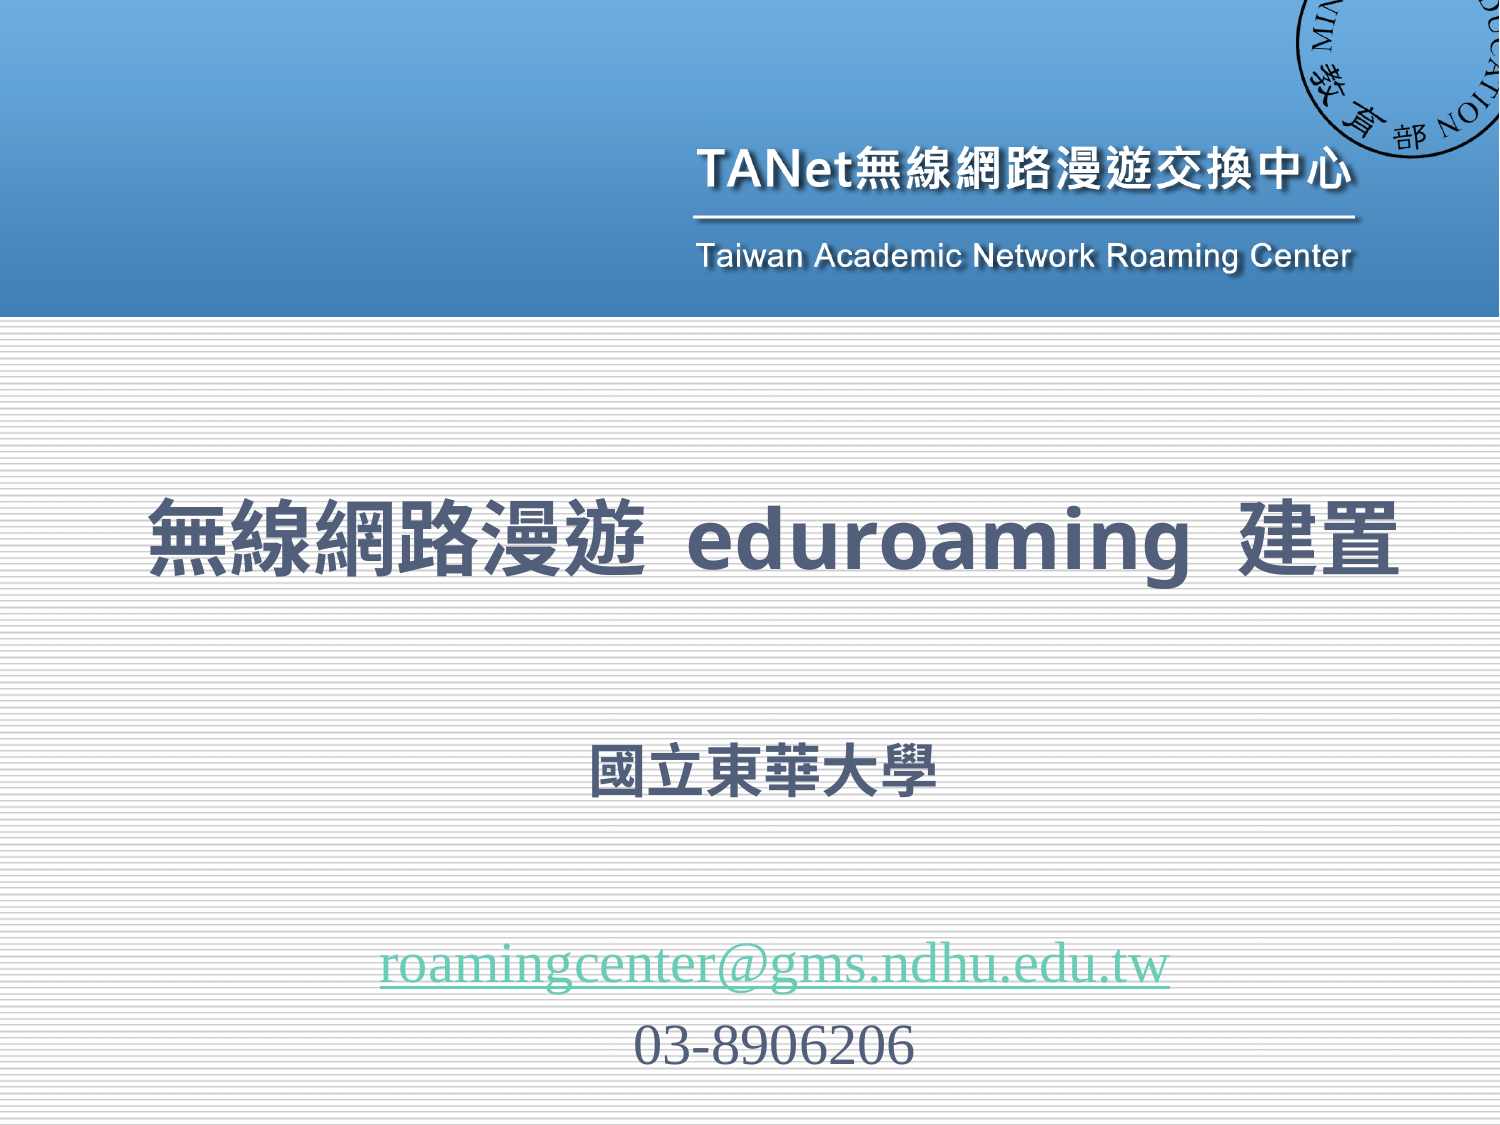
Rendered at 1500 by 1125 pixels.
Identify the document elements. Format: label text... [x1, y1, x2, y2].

title 無線網路漫遊 eduroaming 建置 [99, 479, 1451, 593]
text_box roamingcenter@gms.ndhu.edu.tw 03-8906206 [206, 916, 1344, 1125]
subtitle 國立東華大學 [194, 644, 1333, 894]
picture [0, 0, 1500, 1125]
